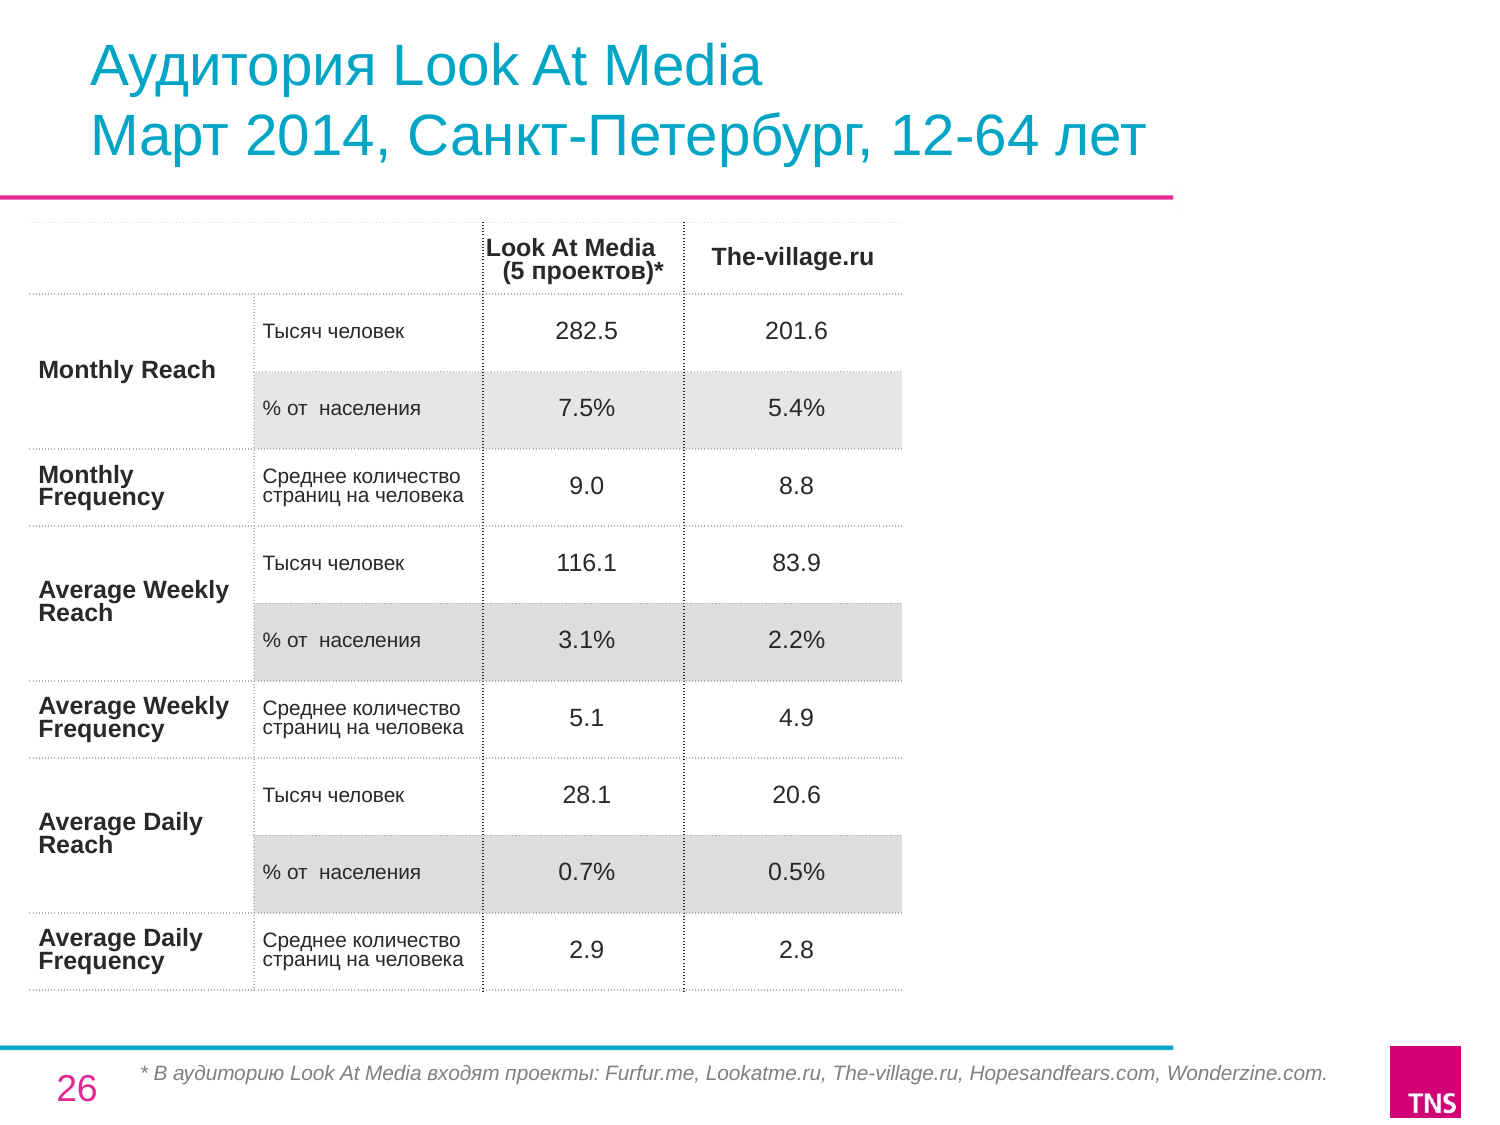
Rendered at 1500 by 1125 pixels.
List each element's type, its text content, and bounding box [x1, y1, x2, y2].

table_cell 8.8 [684, 449, 902, 526]
table_header The-village.ru [684, 223, 902, 294]
table_cell Тысяч человек [254, 758, 483, 835]
table_cell Average Weekly Reach [29, 526, 254, 681]
slide_number 26 [40, 1055, 392, 1125]
table_header [29, 223, 483, 294]
title Аудитория Look At Media Март 2014, Санкт-Петербург, 12-64 лет [74, 8, 1476, 187]
table_cell Average Weekly Frequency [29, 681, 254, 758]
table_cell Среднее количество страниц на человека [254, 449, 483, 526]
picture [0, 0, 1500, 1125]
table_cell 4.9 [684, 681, 902, 758]
table_cell Monthly Frequency [29, 449, 254, 526]
table_cell % от населения [254, 835, 483, 913]
table_cell 0.5% [684, 835, 902, 913]
table_cell 2.2% [684, 603, 902, 681]
table_cell 3.1% [483, 603, 684, 681]
table_cell 0.7% [483, 835, 684, 913]
table_cell % от населения [254, 603, 483, 681]
table_cell 201.6 [684, 294, 902, 372]
table_cell % от населения [254, 372, 483, 449]
table_cell Среднее количество страниц на человека [254, 681, 483, 758]
table_cell Average Daily Reach [29, 758, 254, 913]
table_cell 9.0 [483, 449, 684, 526]
table_cell 20.6 [684, 758, 902, 835]
table_cell 5.1 [483, 681, 684, 758]
table_cell Тысяч человек [254, 526, 483, 603]
table_cell 83.9 [684, 526, 902, 603]
table_cell 5.4% [684, 372, 902, 449]
table_cell Тысяч человек [254, 294, 483, 372]
text_box * В аудиторию Look At Media входят проекты: Furfur.me, Lookatme.ru, The-village.ru, Hopesandfears.com, Wonderzine.com. [124, 1052, 1463, 1092]
table_cell 116.1 [483, 526, 684, 603]
table_header Look At Media (5 проектов)* [483, 223, 684, 294]
table_cell Average Daily Frequency [29, 913, 254, 990]
table_cell Monthly Reach [29, 294, 254, 449]
table_cell 282.5 [483, 294, 684, 372]
table_cell 2.8 [684, 913, 902, 990]
table_cell Среднее количество страниц на человека [254, 913, 483, 990]
table_cell 2.9 [483, 913, 684, 990]
table_cell 7.5% [483, 372, 684, 449]
table_cell 28.1 [483, 758, 684, 835]
